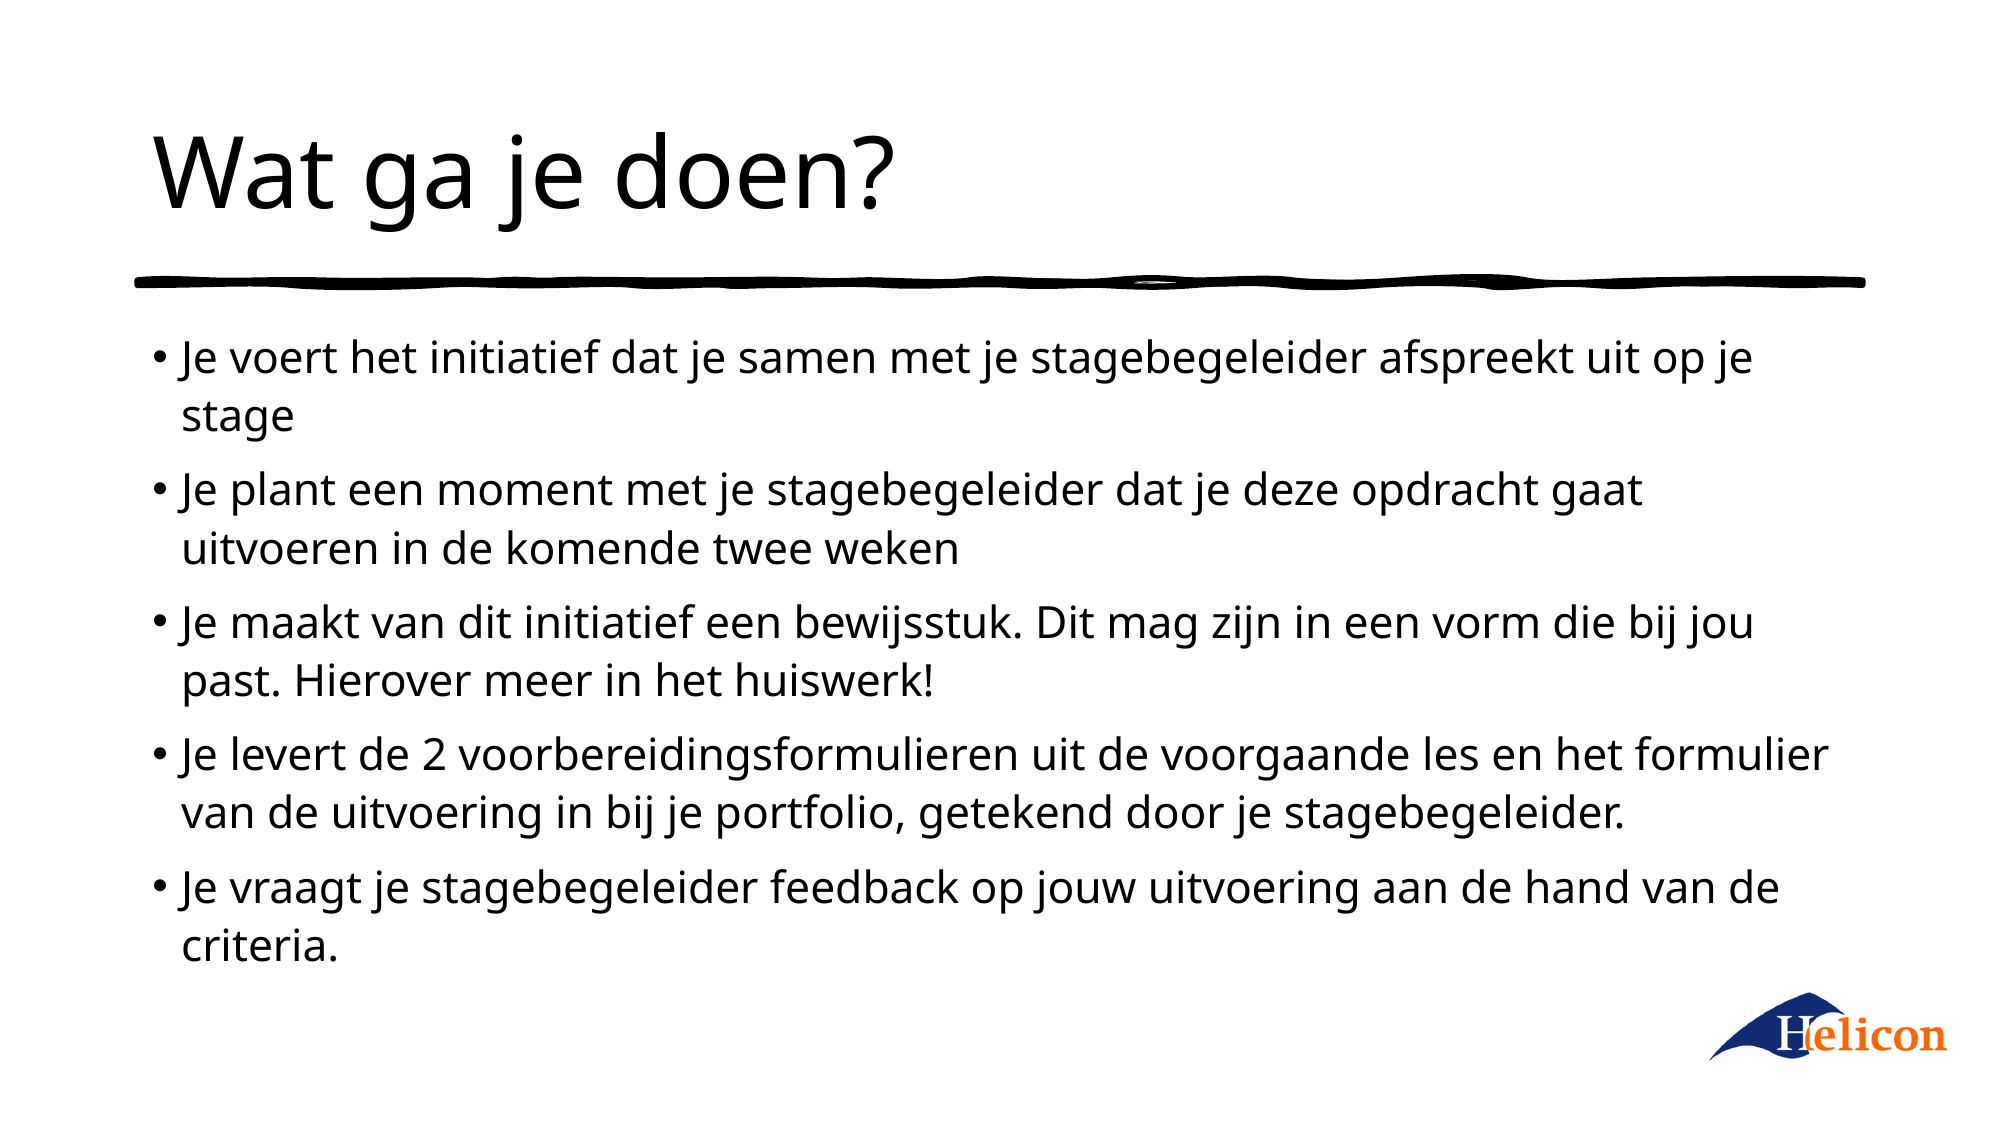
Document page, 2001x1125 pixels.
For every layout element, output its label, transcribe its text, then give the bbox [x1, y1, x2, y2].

list Je voert het initiatief dat je samen met je stagebegeleider afspreekt uit op je stage Je plant een moment met je stagebegeleider dat je deze opdracht gaat uitvoeren in de komende twee weken Je maakt van dit initiatief een bewijsstuk. Dit mag zijn in een vorm die bij jou past. Hierover meer in het huiswerk! Je levert de 2 voorbereidingsformulieren uit de voorgaande les en het formulier van de uitvoering in bij je portfolio, getekend door je stagebegeleider. Je vraagt je stagebegeleider feedback op jouw uitvoering aan de hand van de criteria. [137, 316, 1863, 1014]
picture [1671, 952, 2000, 1125]
title Wat ga je doen? [137, 59, 1863, 278]
